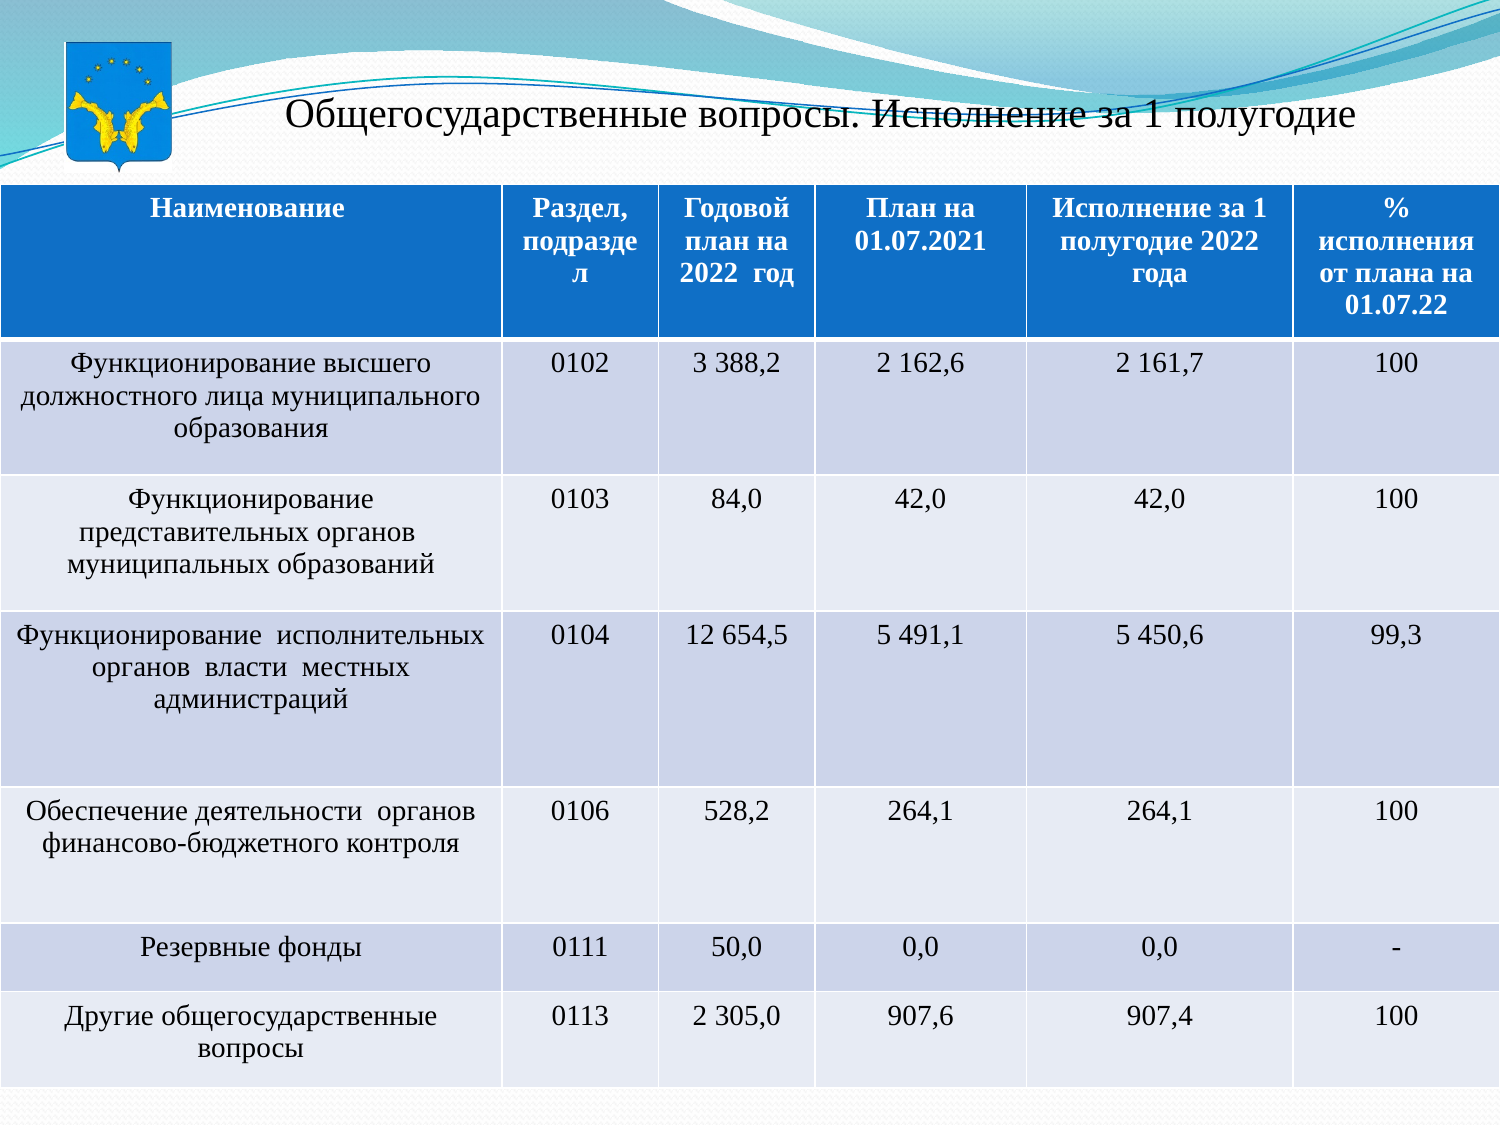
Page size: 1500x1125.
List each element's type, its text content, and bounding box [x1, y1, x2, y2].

table_header Раздел, подраздел [503, 185, 658, 337]
table_cell 0111 [503, 924, 658, 991]
table_cell 50,0 [659, 924, 814, 991]
table_cell Другие общегосударственные вопросы [1, 992, 501, 1087]
table_header План на 01.07.2021 [816, 185, 1026, 337]
table_cell 5 450,6 [1027, 612, 1292, 786]
table_cell 5 491,1 [816, 612, 1026, 786]
table_header Годовой план на 2022 год [659, 185, 814, 337]
table_header % исполнения от плана на 01.07.22 [1294, 185, 1499, 337]
table_header Исполнение за 1 полугодие 2022 года [1027, 185, 1292, 337]
table_cell 264,1 [1027, 788, 1292, 922]
table_cell 100 [1294, 992, 1499, 1087]
table_cell 0102 [503, 342, 658, 474]
text_box Общегосударственные вопросы. Исполнение за 1 полугодие [230, 78, 1412, 143]
table_cell 0,0 [816, 924, 1026, 991]
table_cell Функционирование исполнительных органов власти местных администраций [1, 612, 501, 786]
table_cell 0104 [503, 612, 658, 786]
table_cell Функционирование высшего должностного лица муниципального образования [1, 342, 501, 474]
table_cell 3 388,2 [659, 342, 814, 474]
table_cell 42,0 [816, 476, 1026, 610]
table_cell 907,6 [816, 992, 1026, 1087]
table_cell 264,1 [816, 788, 1026, 922]
table_cell 0106 [503, 788, 658, 922]
table_cell 99,3 [1294, 612, 1499, 786]
table_cell 100 [1294, 476, 1499, 610]
table_cell 100 [1294, 342, 1499, 474]
table_cell 100 [1294, 788, 1499, 922]
table_cell Обеспечение деятельности органов финансово-бюджетного контроля [1, 788, 501, 922]
table_cell 84,0 [659, 476, 814, 610]
table_cell - [1294, 924, 1499, 991]
table_cell 0113 [503, 992, 658, 1087]
table_cell 0,0 [1027, 924, 1292, 991]
table_cell 2 305,0 [659, 992, 814, 1087]
table_cell 2 162,6 [816, 342, 1026, 474]
table_cell Резервные фонды [1, 924, 501, 991]
table_cell 2 161,7 [1027, 342, 1292, 474]
table_cell 907,4 [1027, 992, 1292, 1087]
table_cell 528,2 [659, 788, 814, 922]
picture [64, 42, 172, 173]
table_cell 0103 [503, 476, 658, 610]
table_cell Функционирование представительных органов муниципальных образований [1, 476, 501, 610]
table_cell 42,0 [1027, 476, 1292, 610]
table_cell 12 654,5 [659, 612, 814, 786]
table_header Наименование [1, 185, 501, 337]
